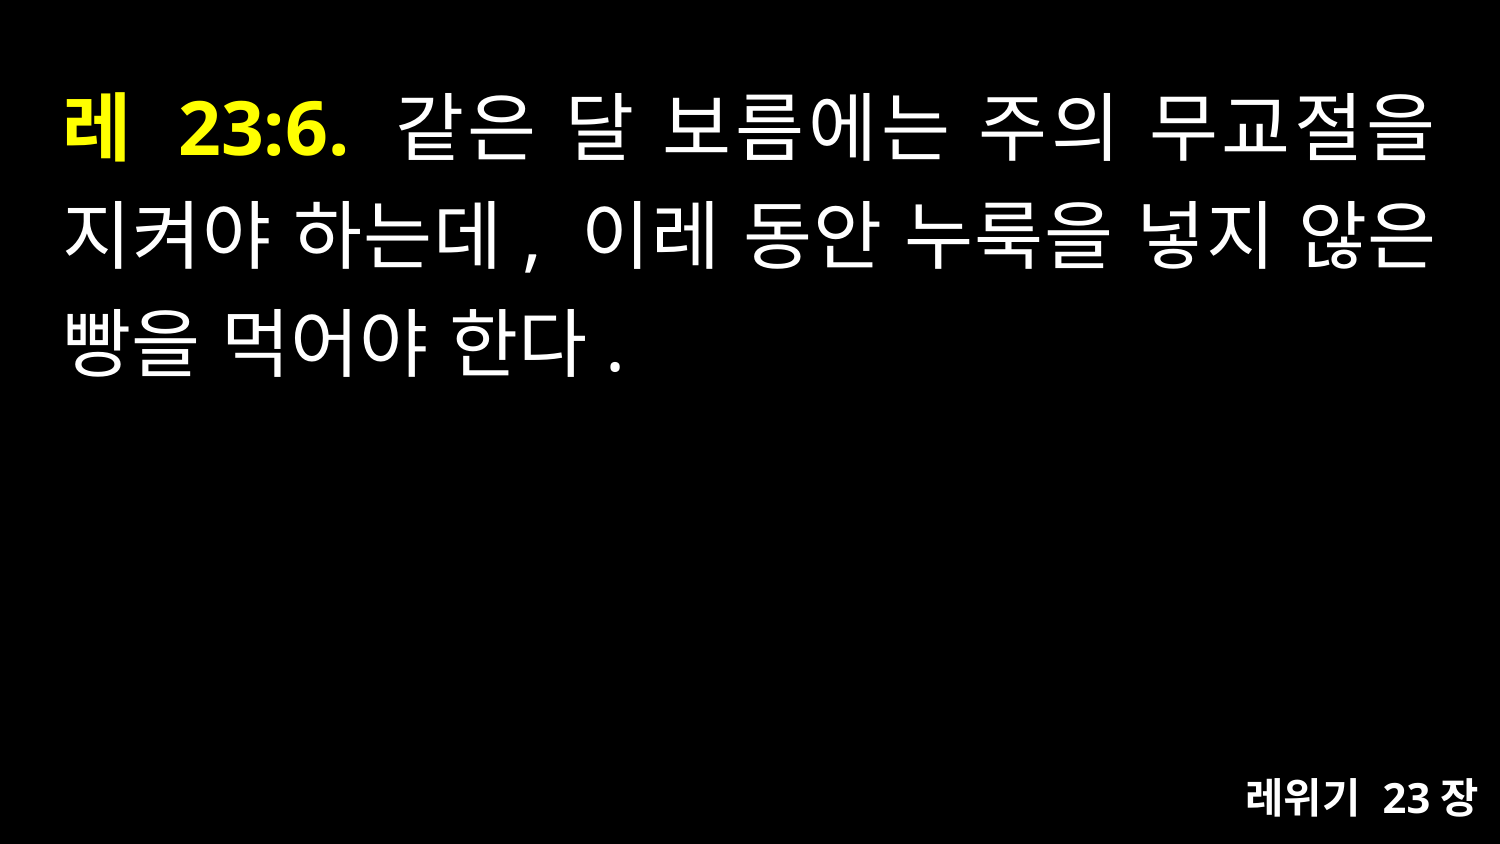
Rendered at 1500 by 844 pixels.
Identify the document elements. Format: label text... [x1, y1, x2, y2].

subtitle 레위기 23장 [916, 770, 1500, 844]
title 레 23:6. 같은 달 보름에는 주의 무교절을 지켜야 하는데, 이레 동안 누룩을 넣지 않은 빵을 먹어야 한다. [0, 0, 1500, 844]
